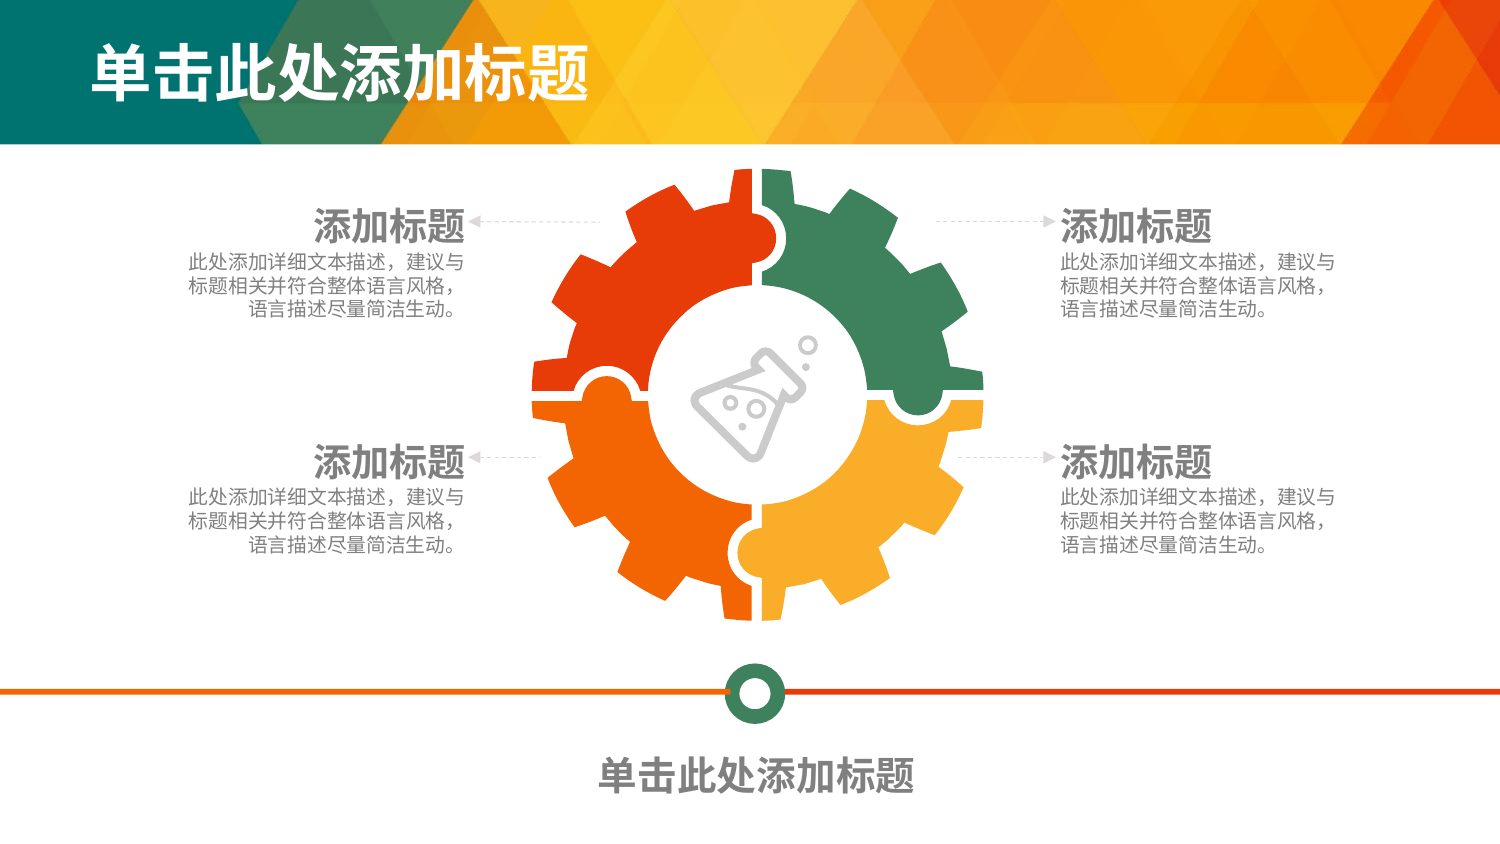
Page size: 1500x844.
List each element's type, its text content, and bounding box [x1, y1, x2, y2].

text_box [761, 168, 1348, 400]
text_box 单击此处添加标题 [586, 745, 928, 804]
picture [0, 0, 1500, 144]
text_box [690, 335, 818, 463]
text_box [0, 688, 731, 695]
text_box 单击此处添加标题 [75, 26, 1060, 116]
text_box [177, 376, 737, 621]
text_box [732, 670, 778, 717]
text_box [177, 168, 761, 376]
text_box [737, 400, 1348, 621]
text_box [778, 688, 1500, 695]
